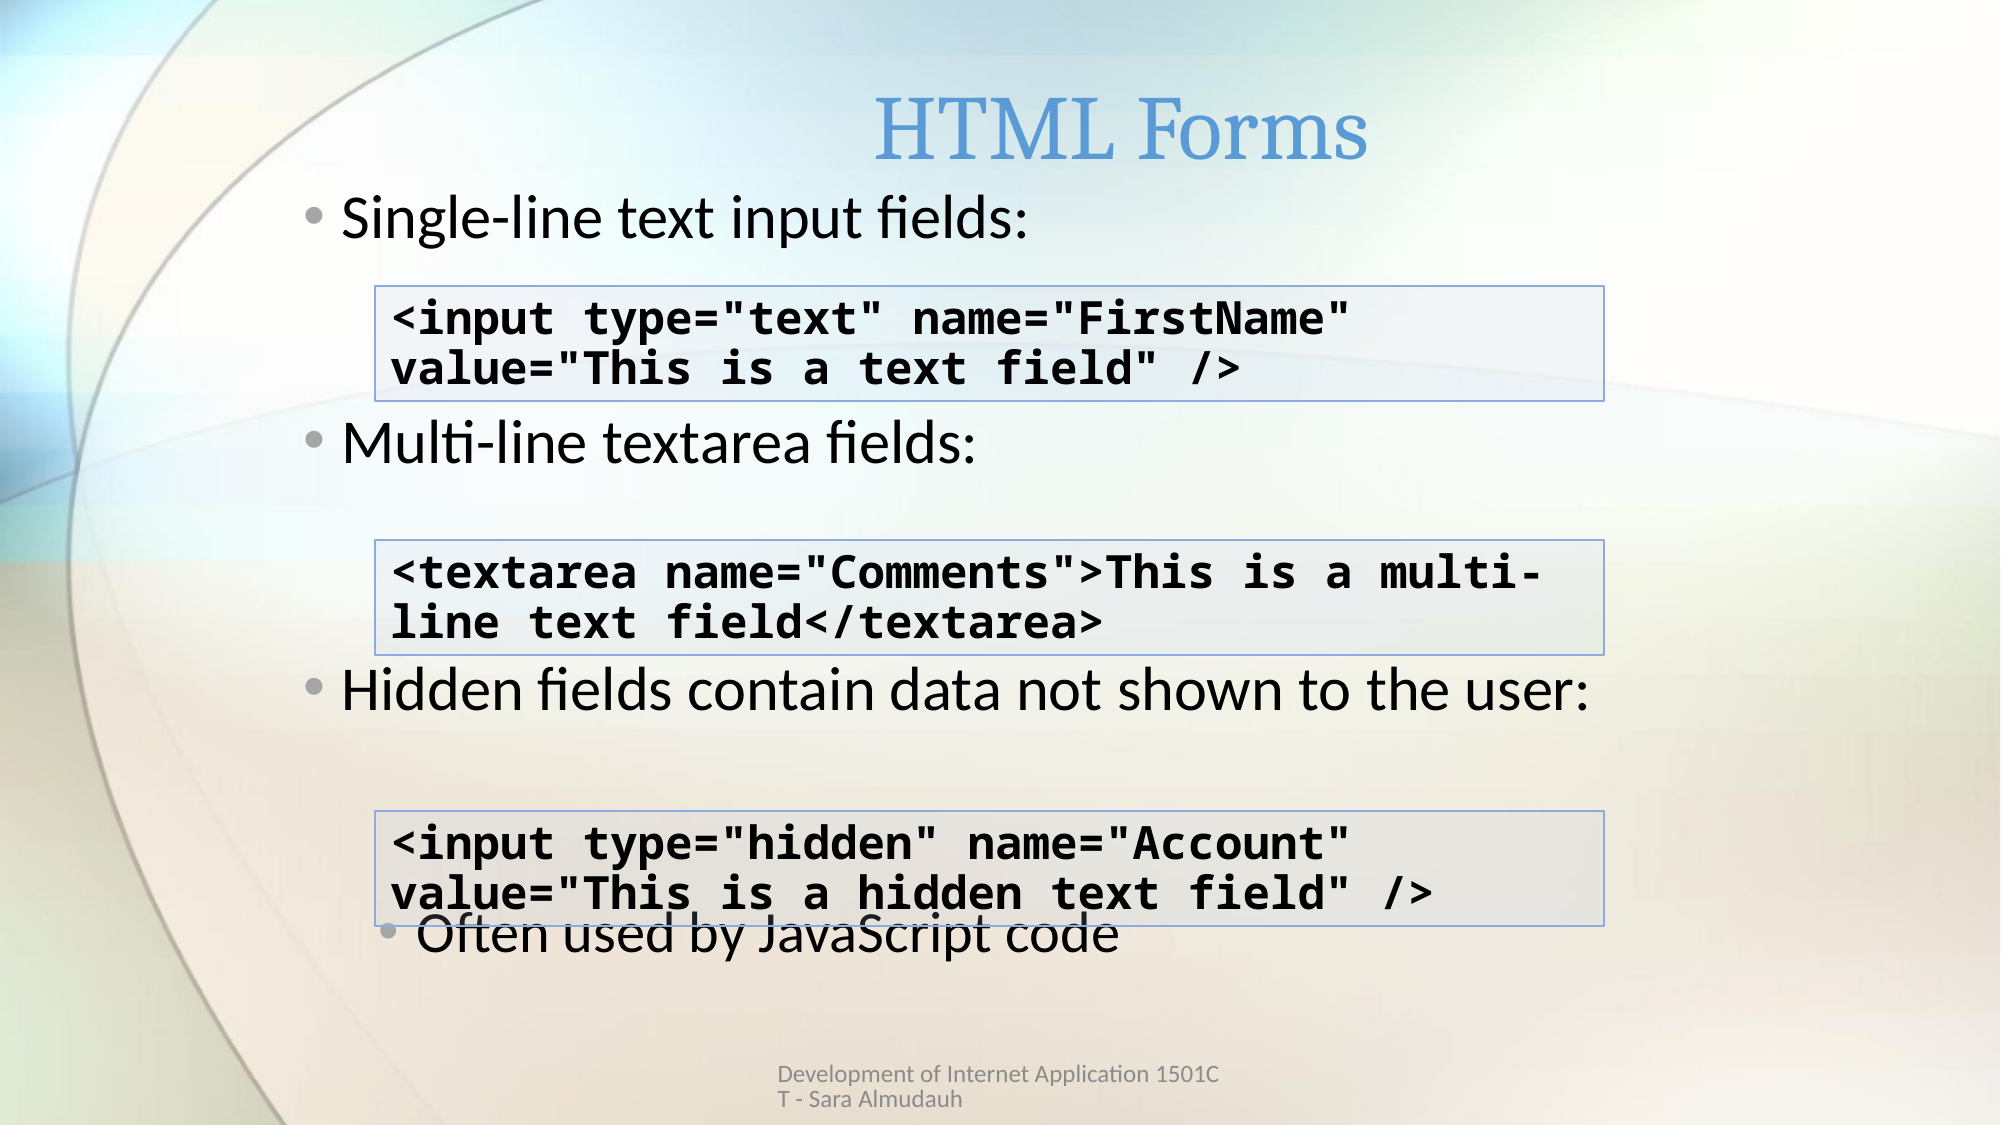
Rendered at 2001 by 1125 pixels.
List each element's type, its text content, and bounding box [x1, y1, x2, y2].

text_box <input type="text" name="FirstName" value="This is a text field" /> [375, 286, 1604, 402]
list Single-line text input fields: Multi-line textarea fields: Hidden fields contain data not shown to the user: Often used by JavaScript code [288, 177, 1714, 1103]
title HTML Forms [381, 59, 1863, 186]
text_box <input type="hidden" name="Account" value="This is a hidden text field" /> [375, 811, 1604, 927]
text_box <textarea name="Comments">This is a multi-line text field</textarea> [375, 540, 1604, 655]
picture [0, 0, 2001, 1125]
